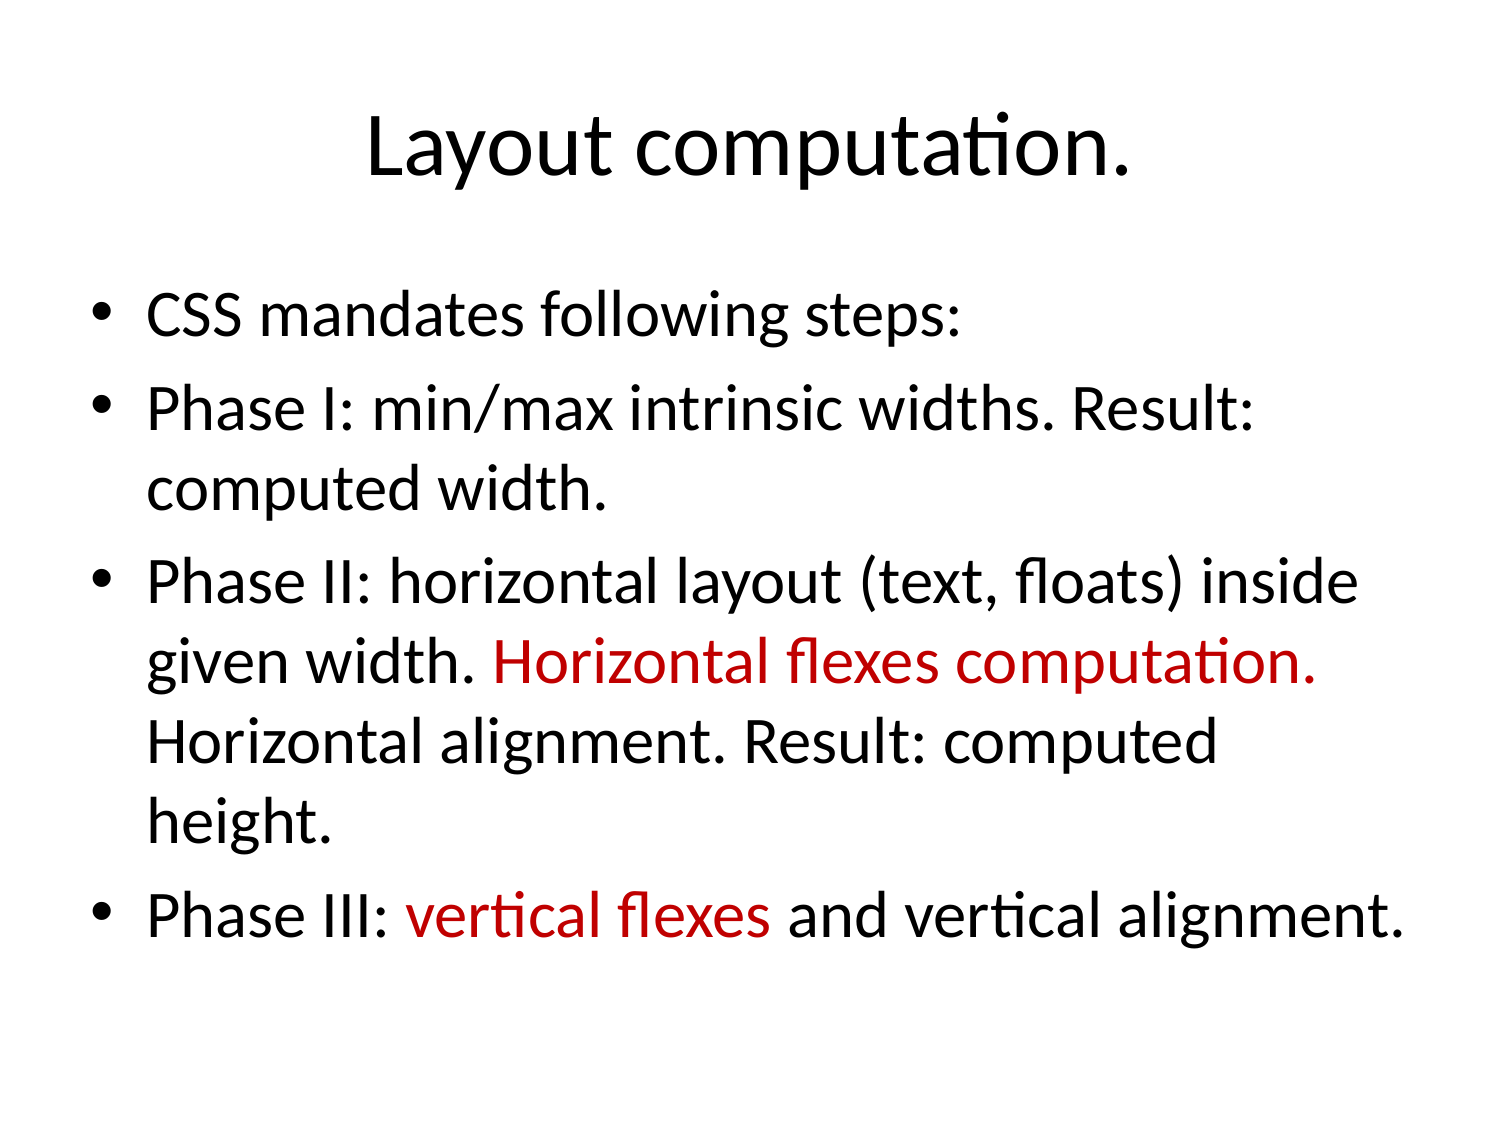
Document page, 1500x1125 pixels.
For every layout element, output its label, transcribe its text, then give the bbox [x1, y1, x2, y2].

list CSS mandates following steps: Phase I: min/max intrinsic widths. Result: computed width. Phase II: horizontal layout (text, floats) inside given width. Horizontal flexes computation. Horizontal alignment. Result: computed height. Phase III: vertical flexes and vertical alignment. [75, 262, 1425, 1050]
title Layout computation. [75, 45, 1425, 233]
